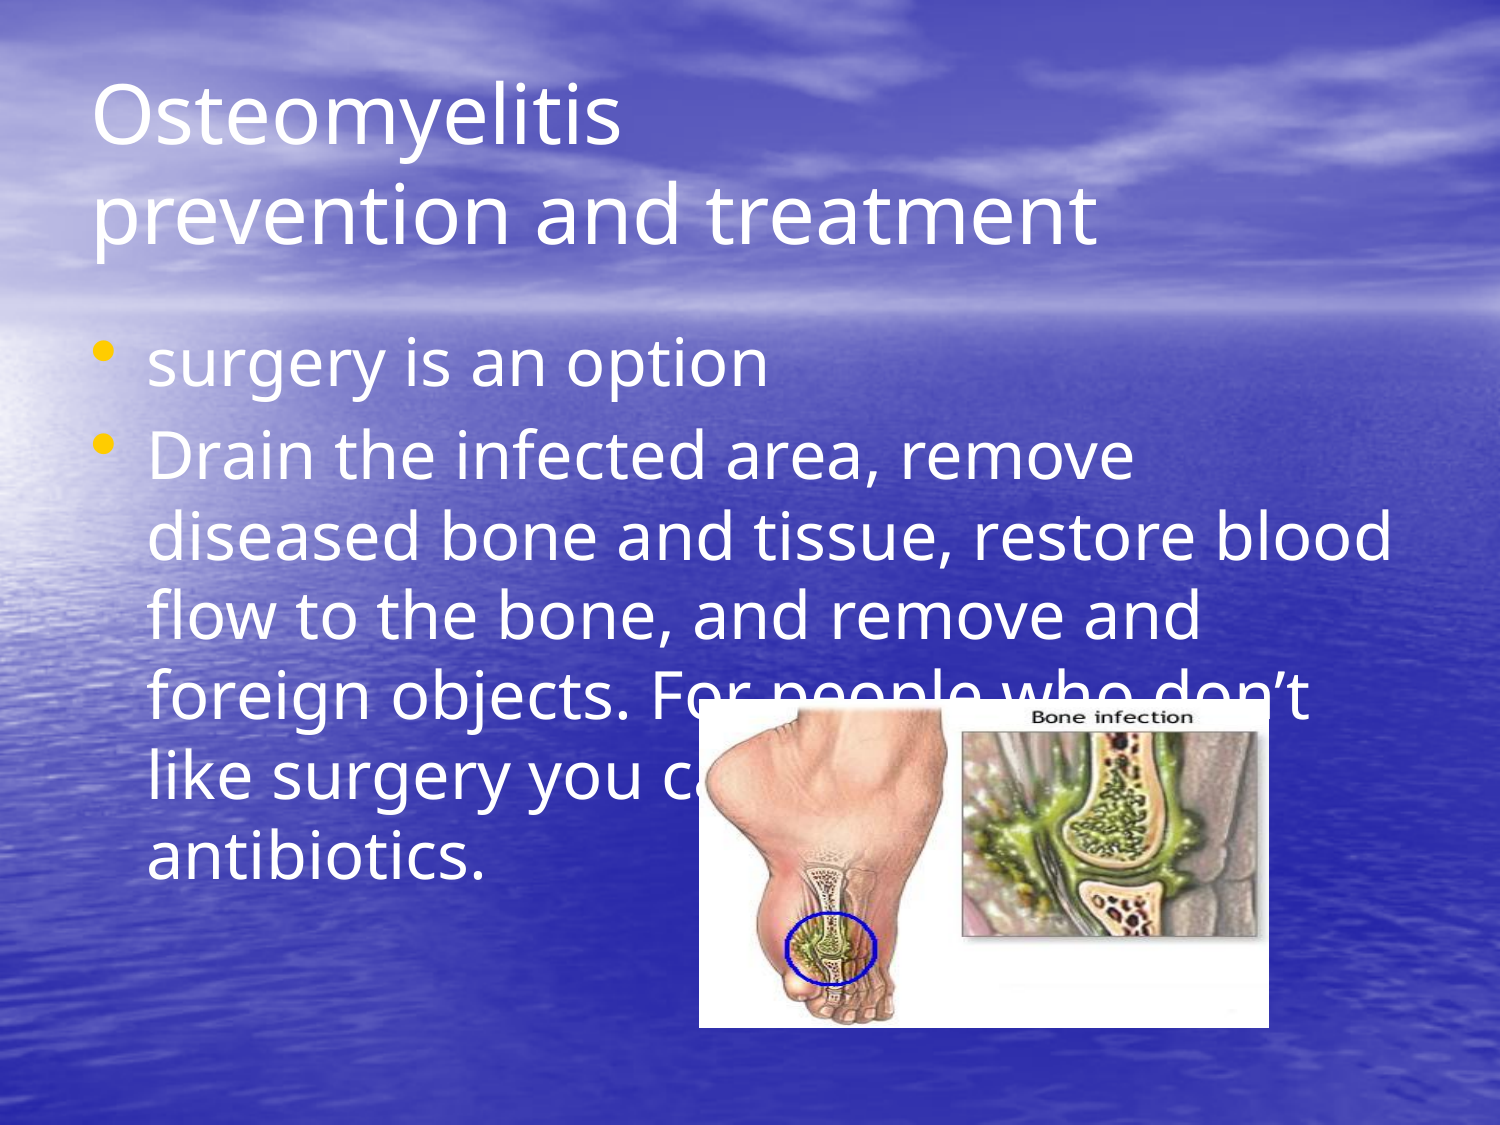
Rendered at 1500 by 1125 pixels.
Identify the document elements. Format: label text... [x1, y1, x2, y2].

title Osteomyelitis prevention and treatment [74, 47, 1426, 276]
list surgery is an option Drain the infected area, remove diseased bone and tissue, restore blood flow to the bone, and remove and foreign objects. For people who don’t like surgery you can always take antibiotics. [74, 312, 1426, 988]
picture [699, 699, 1269, 1029]
